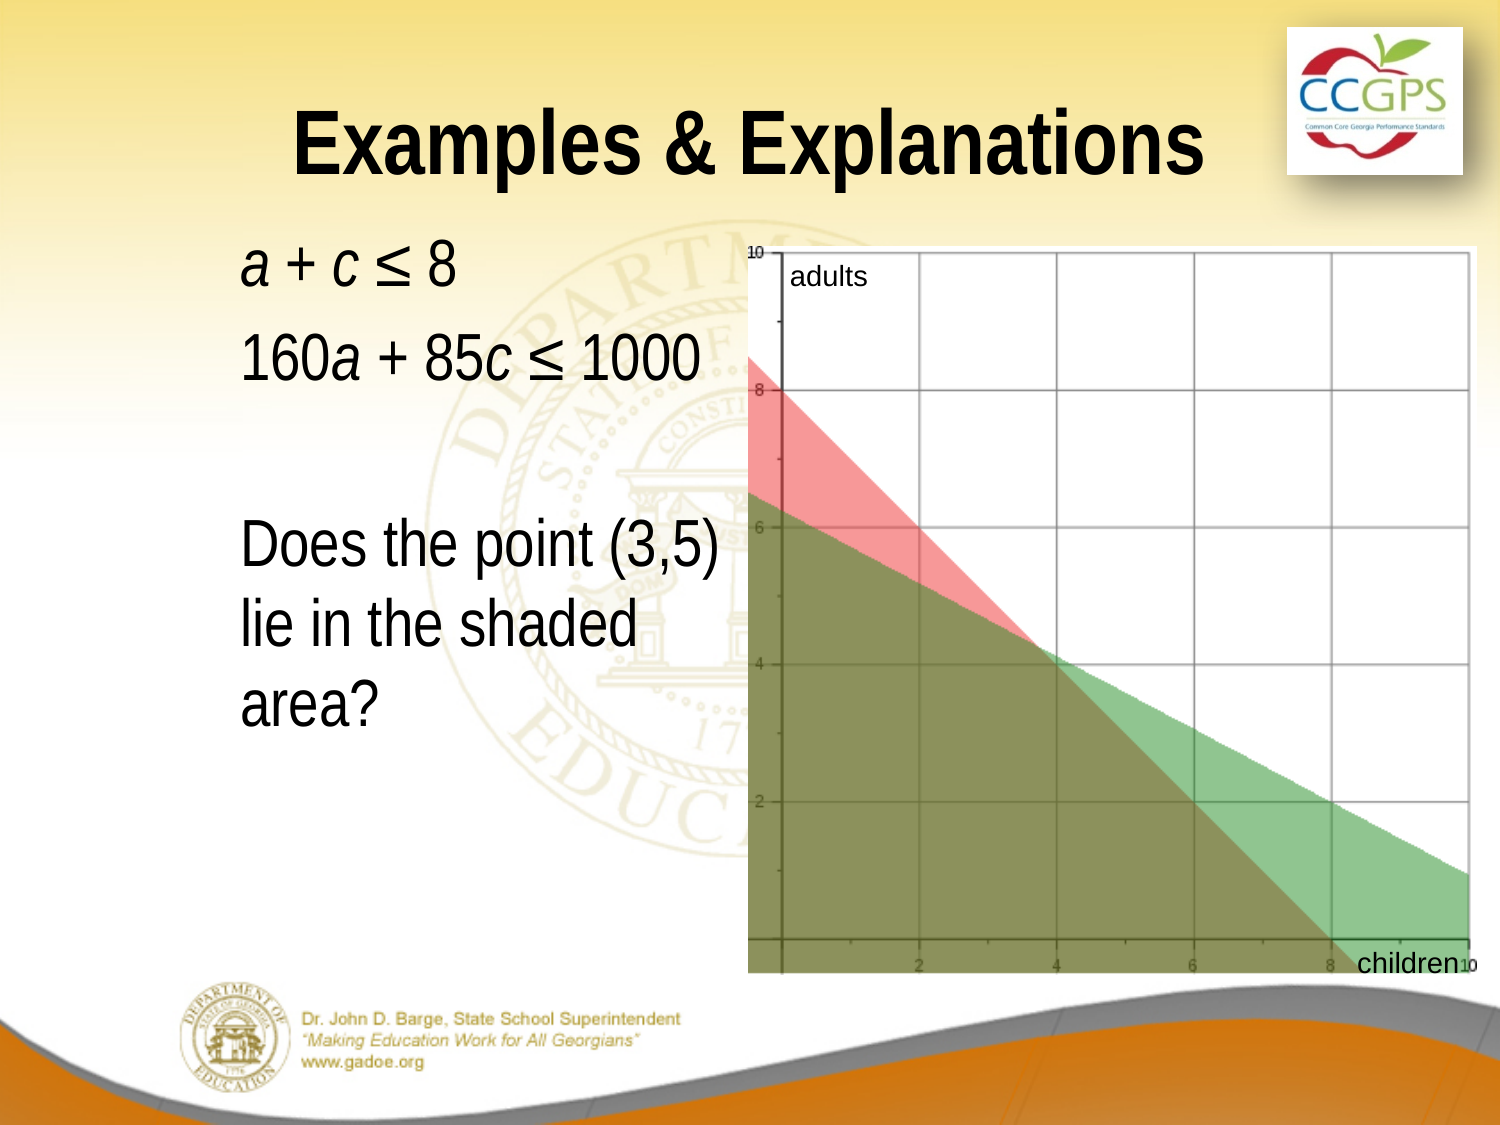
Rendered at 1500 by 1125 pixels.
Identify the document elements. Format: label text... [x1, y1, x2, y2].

picture [0, 0, 1500, 1125]
subtitle a + c ≤ 8 160a + 85c ≤ 1000 Does the point (3,5) lie in the shaded area? [224, 212, 751, 926]
title Examples & Explanations [112, 74, 1281, 201]
text_box children [1342, 983, 1475, 987]
